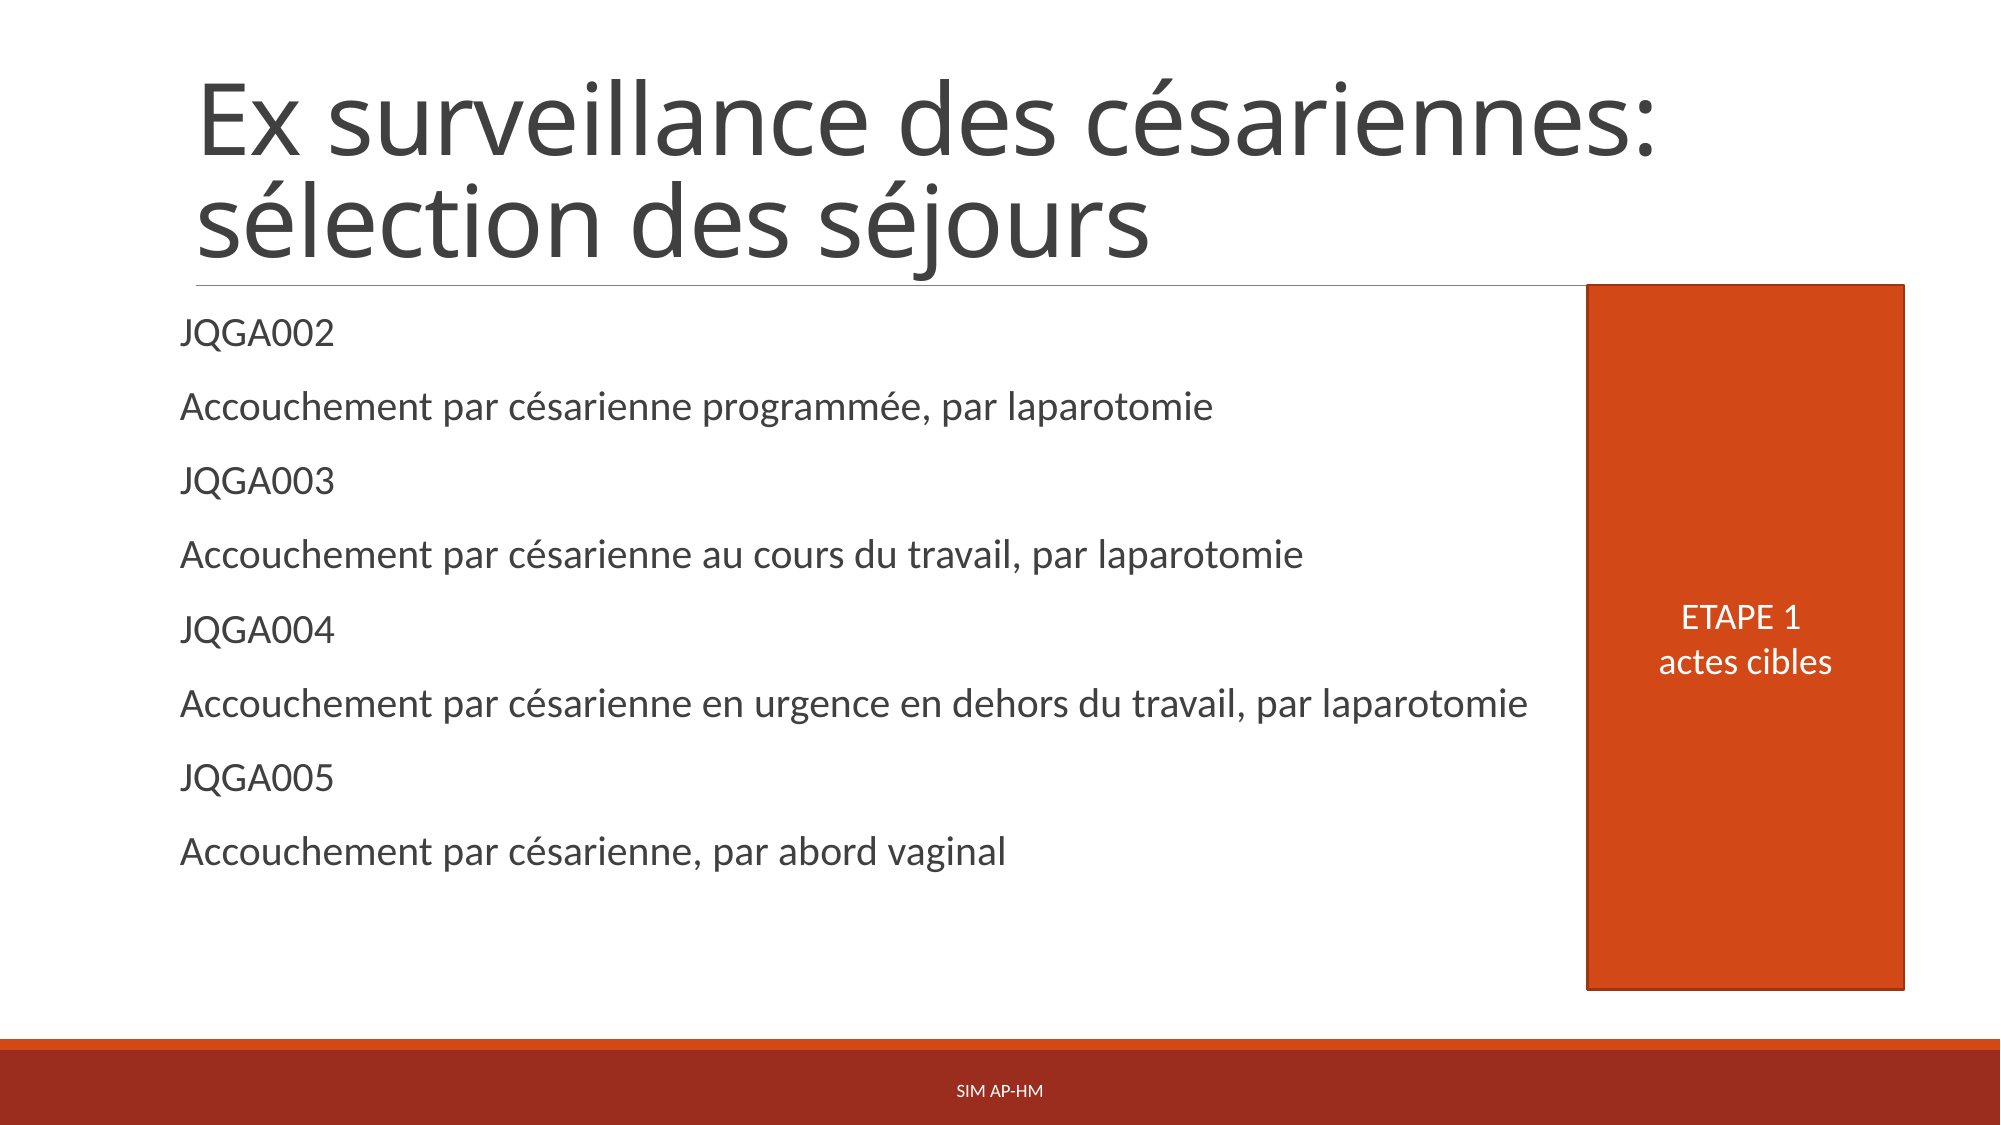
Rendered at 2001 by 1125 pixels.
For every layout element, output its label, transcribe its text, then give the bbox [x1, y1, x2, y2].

footer SIM AP-HM [604, 1059, 1396, 1120]
text_box ETAPE 1 actes cibles [1586, 284, 1905, 991]
list JQGA002 Accouchement par césarienne programmée, par laparotomie JQGA003 Accouchement par césarienne au cours du travail, par laparotomie JQGA004 Accouchement par césarienne en urgence en dehors du travail, par laparotomie JQGA005 Accouchement par césarienne, par abord vaginal [164, 302, 1557, 963]
title Ex surveillance des césariennes: sélection des séjours [180, 47, 1830, 285]
